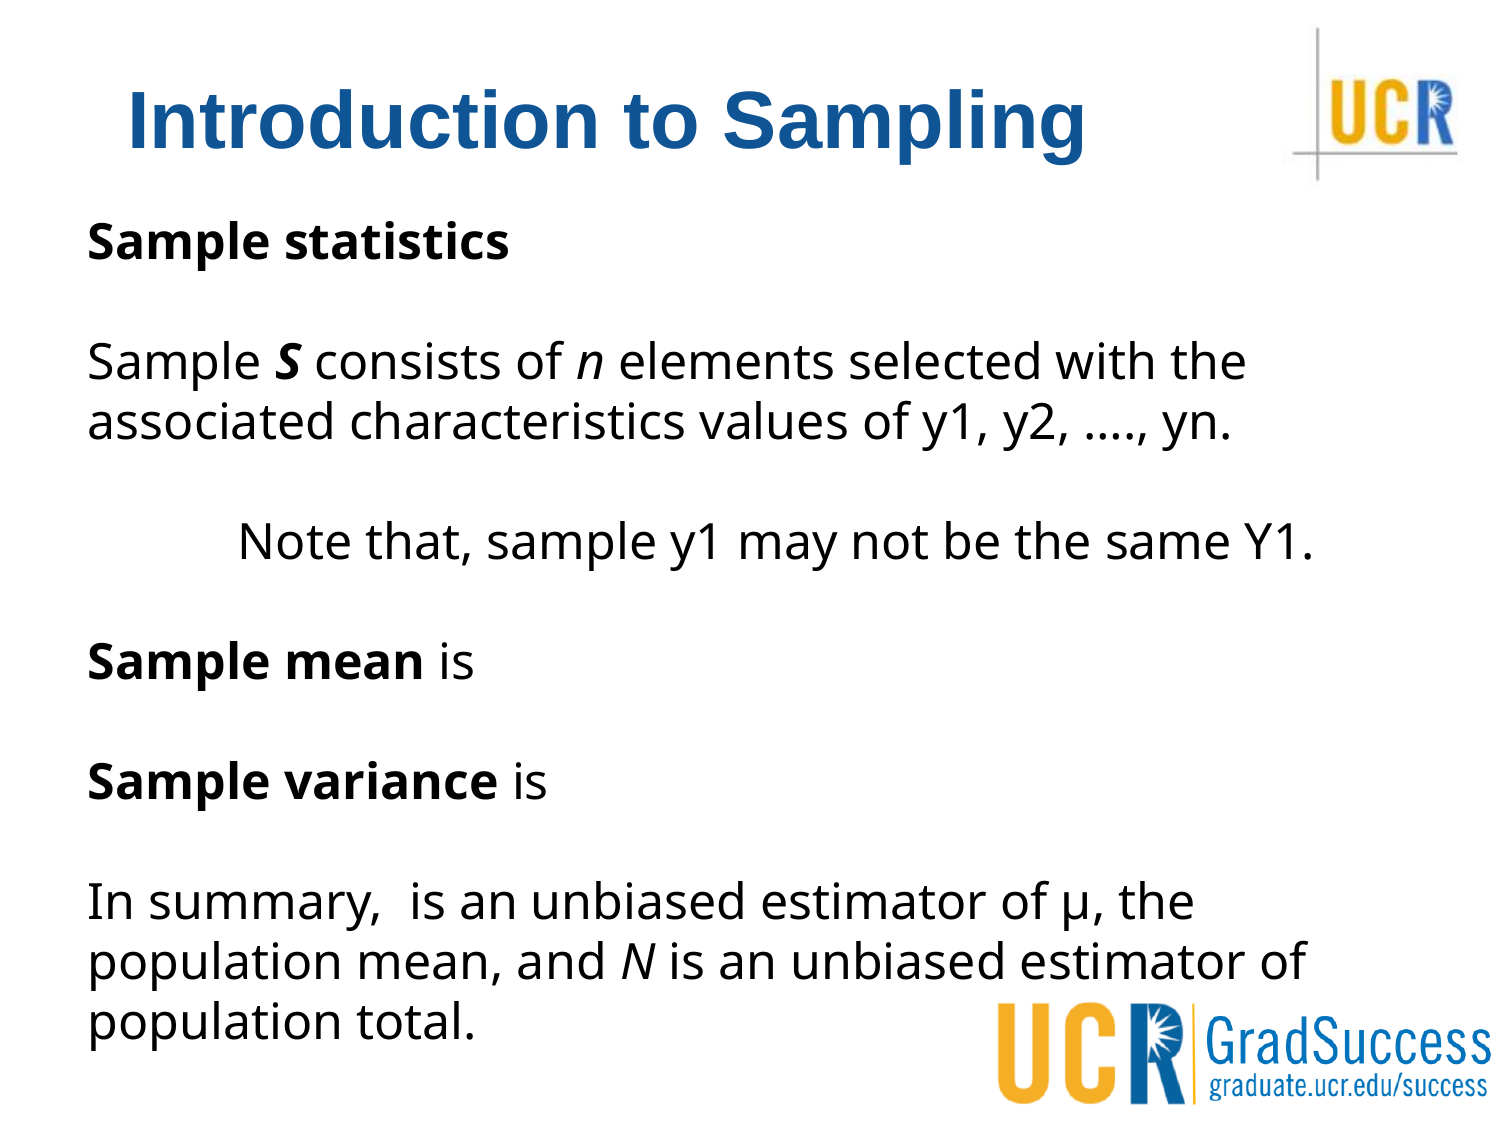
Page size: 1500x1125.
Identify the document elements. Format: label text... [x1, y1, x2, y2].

picture [1282, 0, 1500, 196]
title Introduction to Sampling [112, 13, 1388, 172]
